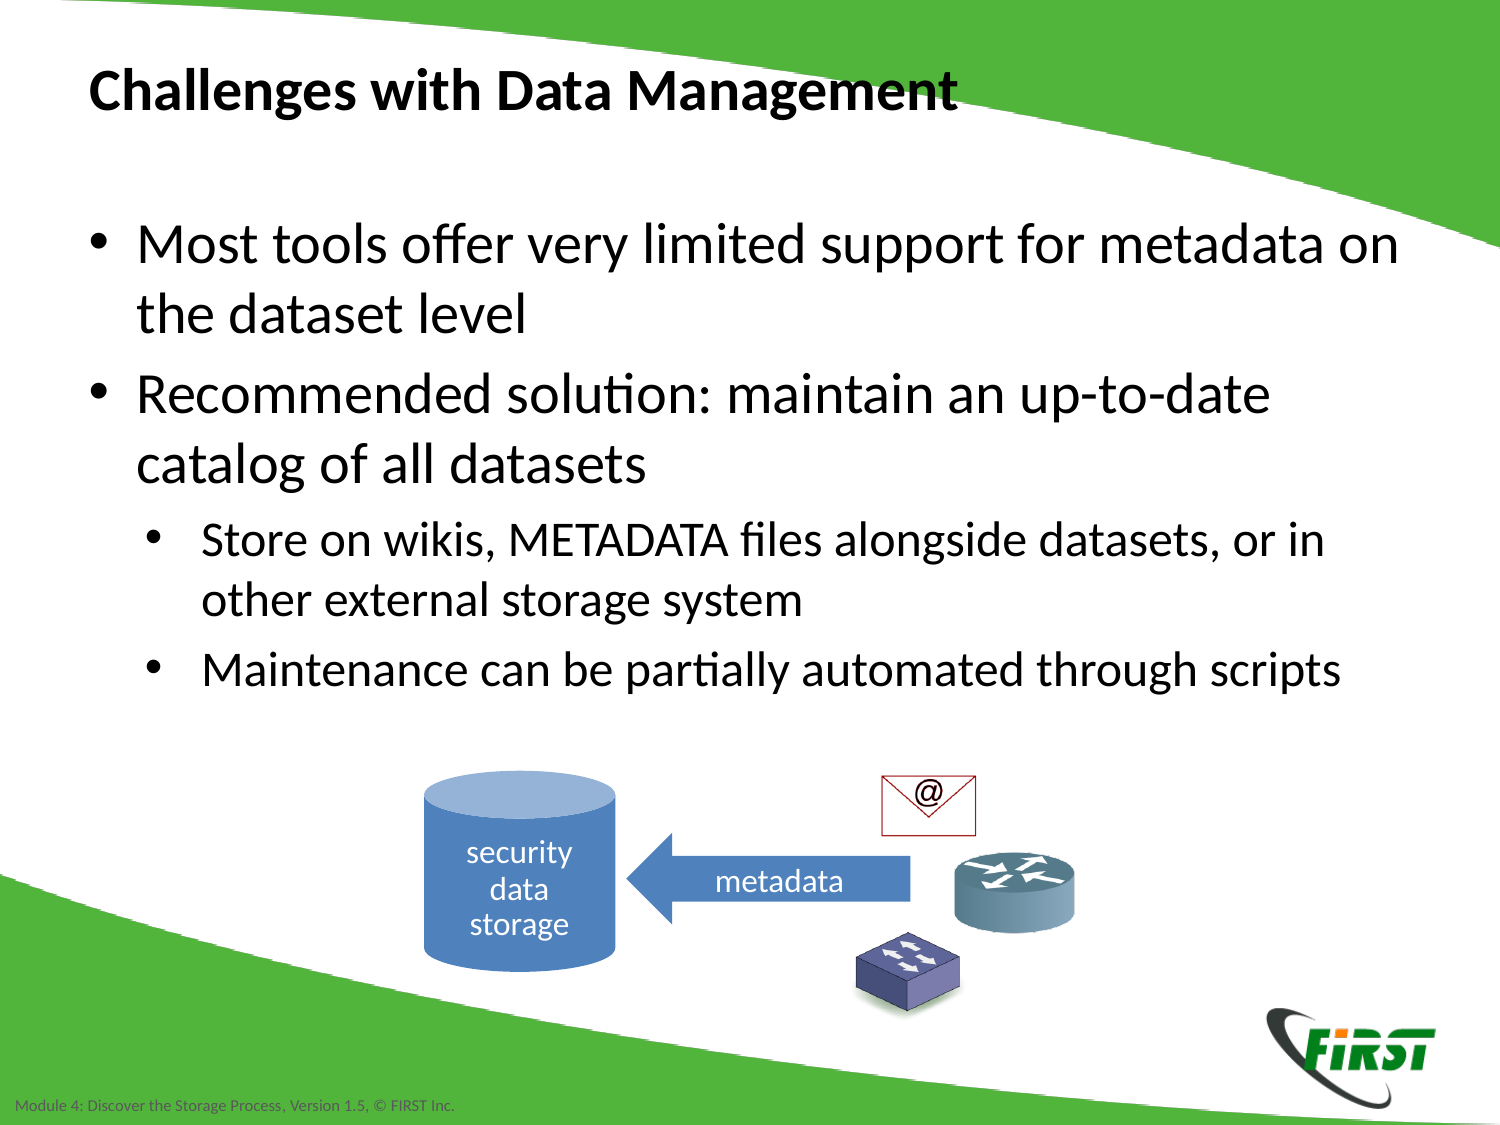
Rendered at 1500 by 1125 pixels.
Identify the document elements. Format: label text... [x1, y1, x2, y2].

text_box Most tools offer very limited support for metadata on the dataset level Recommended solution: maintain an up-to-date catalog of all datasets Store on wikis, METADATA files alongside datasets, or in other external storage system Maintenance can be partially automated through scripts [73, 197, 1429, 905]
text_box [423, 758, 1077, 1024]
text_box Challenges with Data Management [74, 57, 1425, 125]
picture [0, 0, 1500, 1125]
